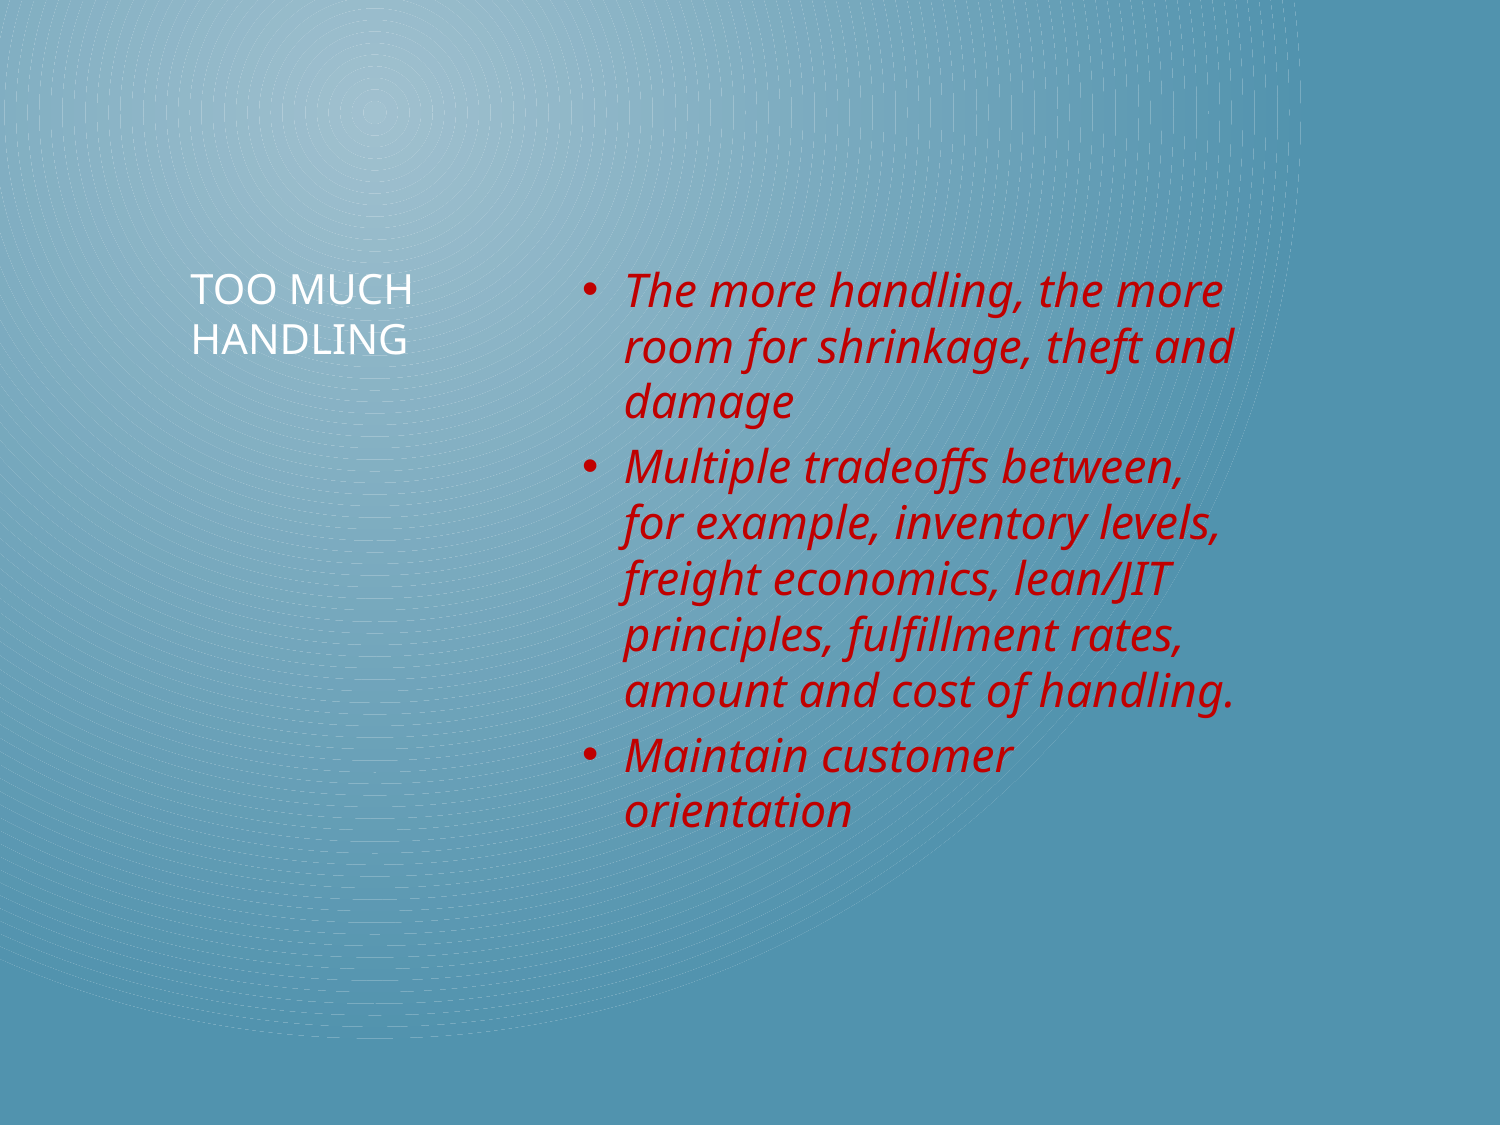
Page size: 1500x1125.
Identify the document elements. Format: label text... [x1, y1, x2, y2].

title Too much handling [175, 254, 516, 580]
list The more handling, the more room for shrinkage, theft and damage Multiple tradeoffs between, for example, inventory levels, freight economics, lean/JIT principles, fulfillment rates, amount and cost of handling. Maintain customer orientation [566, 253, 1260, 891]
